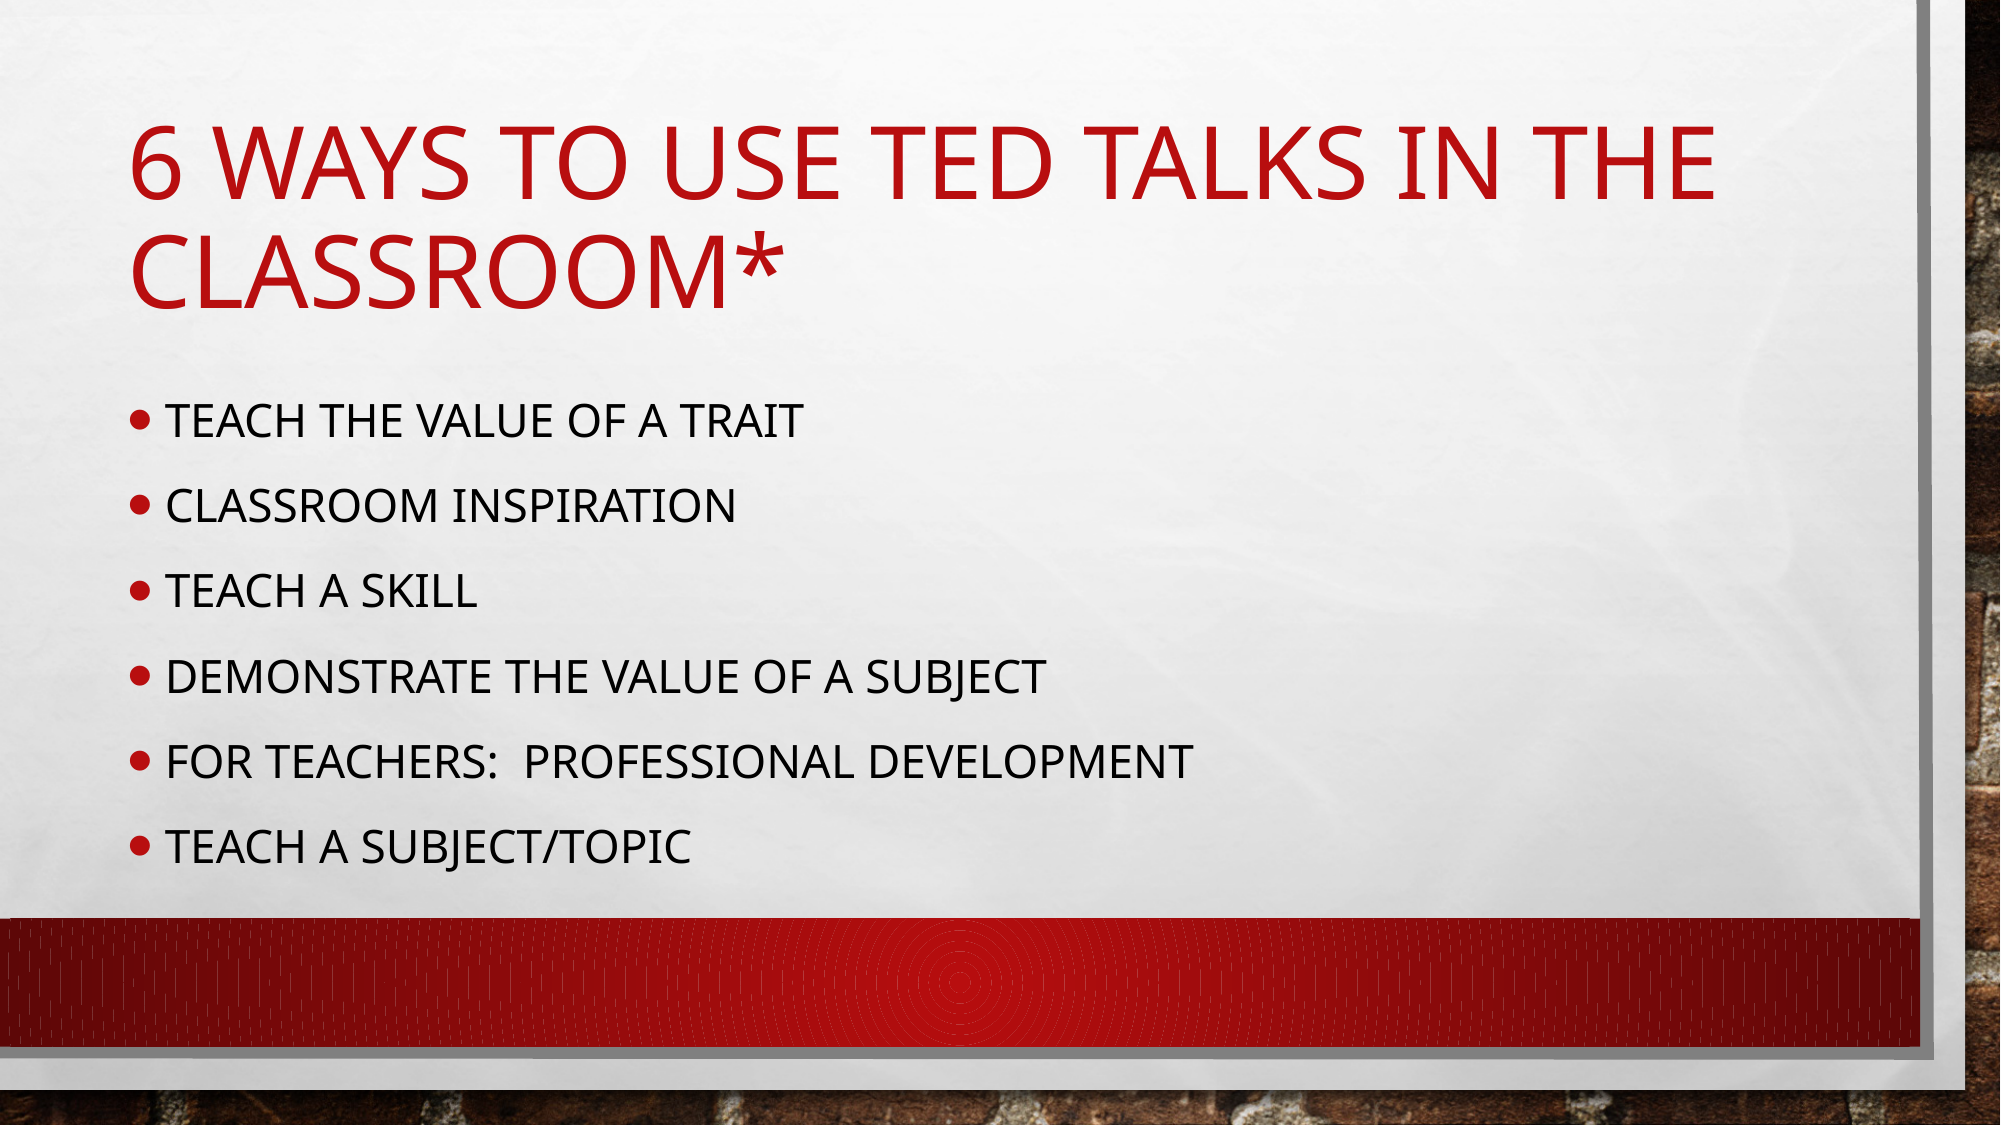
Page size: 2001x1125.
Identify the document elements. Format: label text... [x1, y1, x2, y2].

title 6 ways to use ted talks in the classroom* [112, 104, 1818, 339]
picture [0, 0, 2000, 1125]
list Teach the value of a trait Classroom Inspiration Teach a Skill Demonstrate the value of a subject For Teachers: Professional development Teach a subject/Topic [112, 372, 1818, 882]
